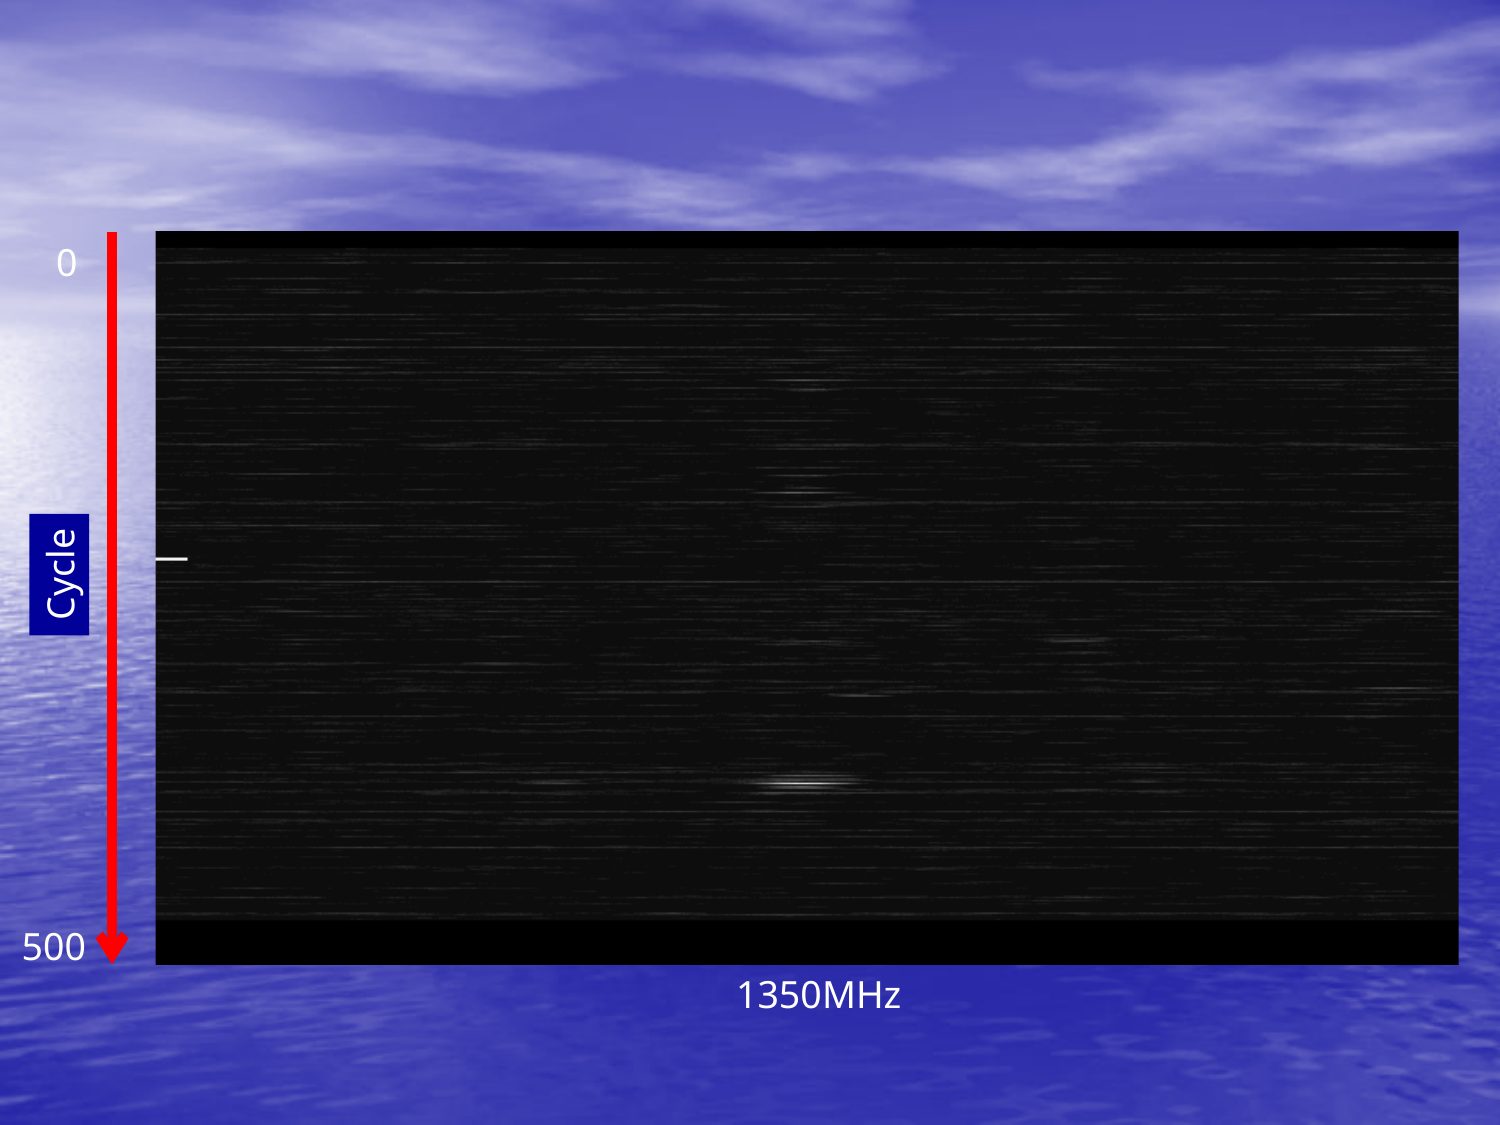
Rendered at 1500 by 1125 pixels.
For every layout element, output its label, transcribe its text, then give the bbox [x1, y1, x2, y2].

text_box 0 [41, 231, 93, 292]
picture [155, 231, 1459, 965]
text_box 500 [6, 915, 101, 976]
text_box 1350MHz [721, 973, 917, 1024]
text_box Cycle [29, 513, 90, 636]
